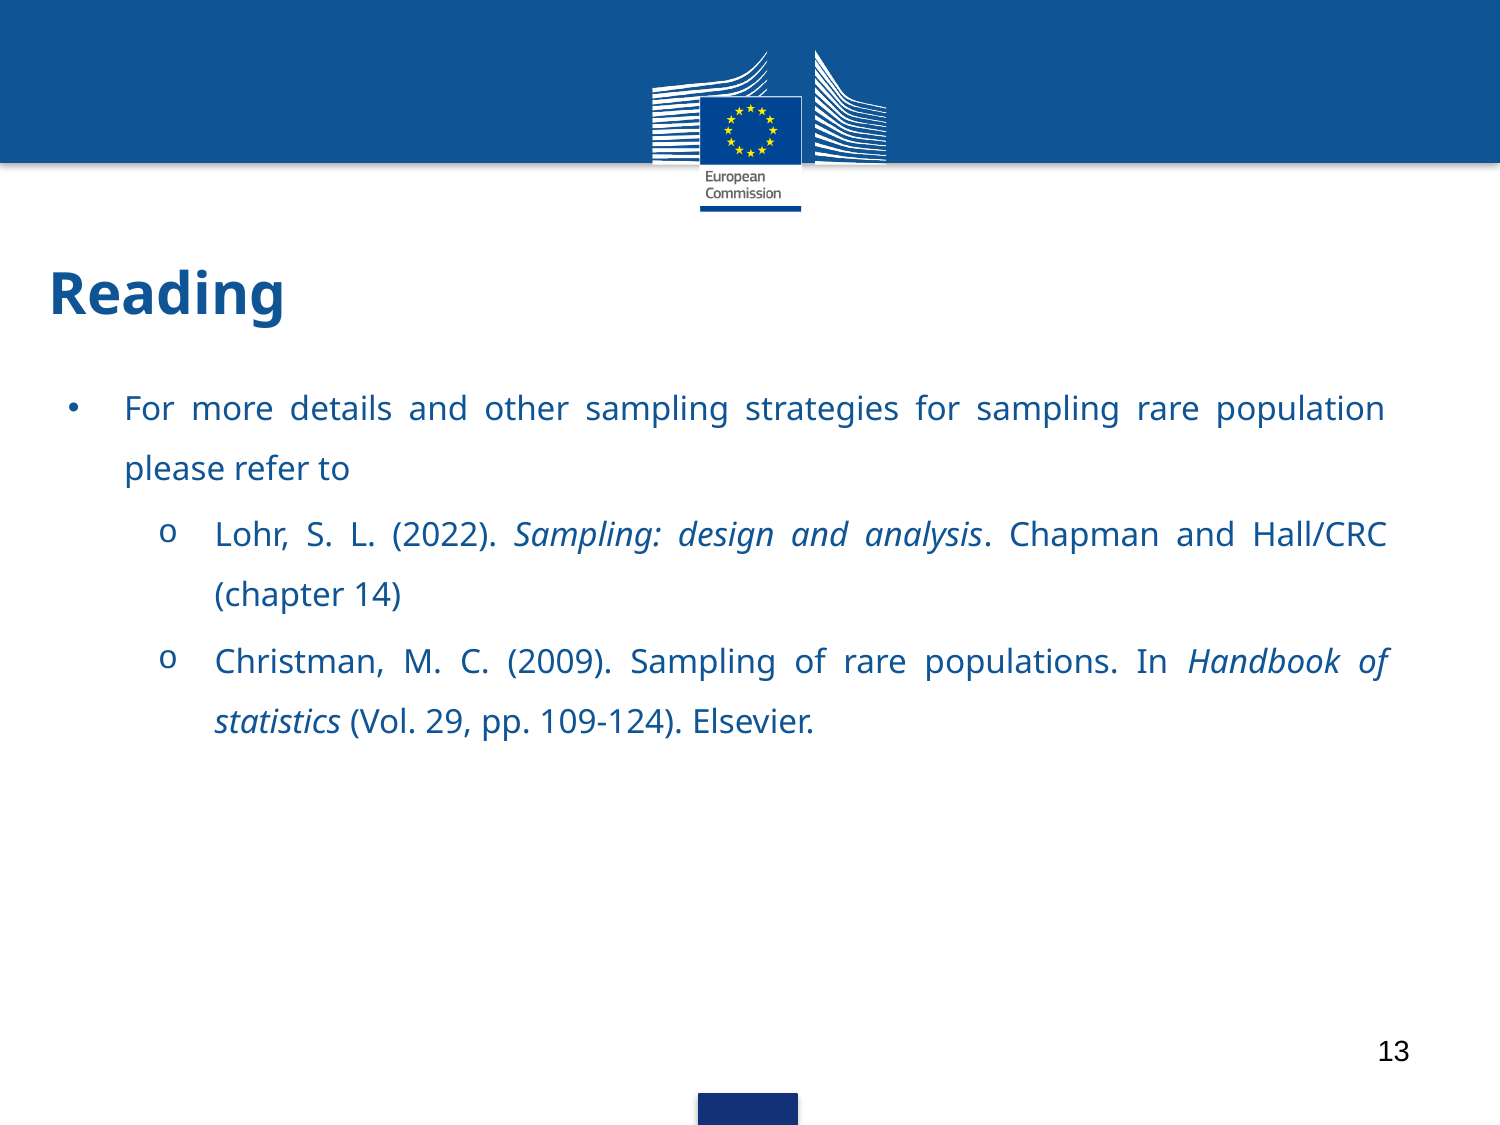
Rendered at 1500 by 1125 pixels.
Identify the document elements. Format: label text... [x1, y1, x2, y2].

list For more details and other sampling strategies for sampling rare population please refer to Lohr, S. L. (2022). Sampling: design and analysis. Chapman and Hall/CRC (chapter 14) Christman, M. C. (2009). Sampling of rare populations. In Handbook of statistics (Vol. 29, pp. 109-124). Elsevier. [52, 359, 1403, 1047]
title Reading [33, 213, 1384, 368]
slide_number 13 [1074, 1024, 1426, 1103]
